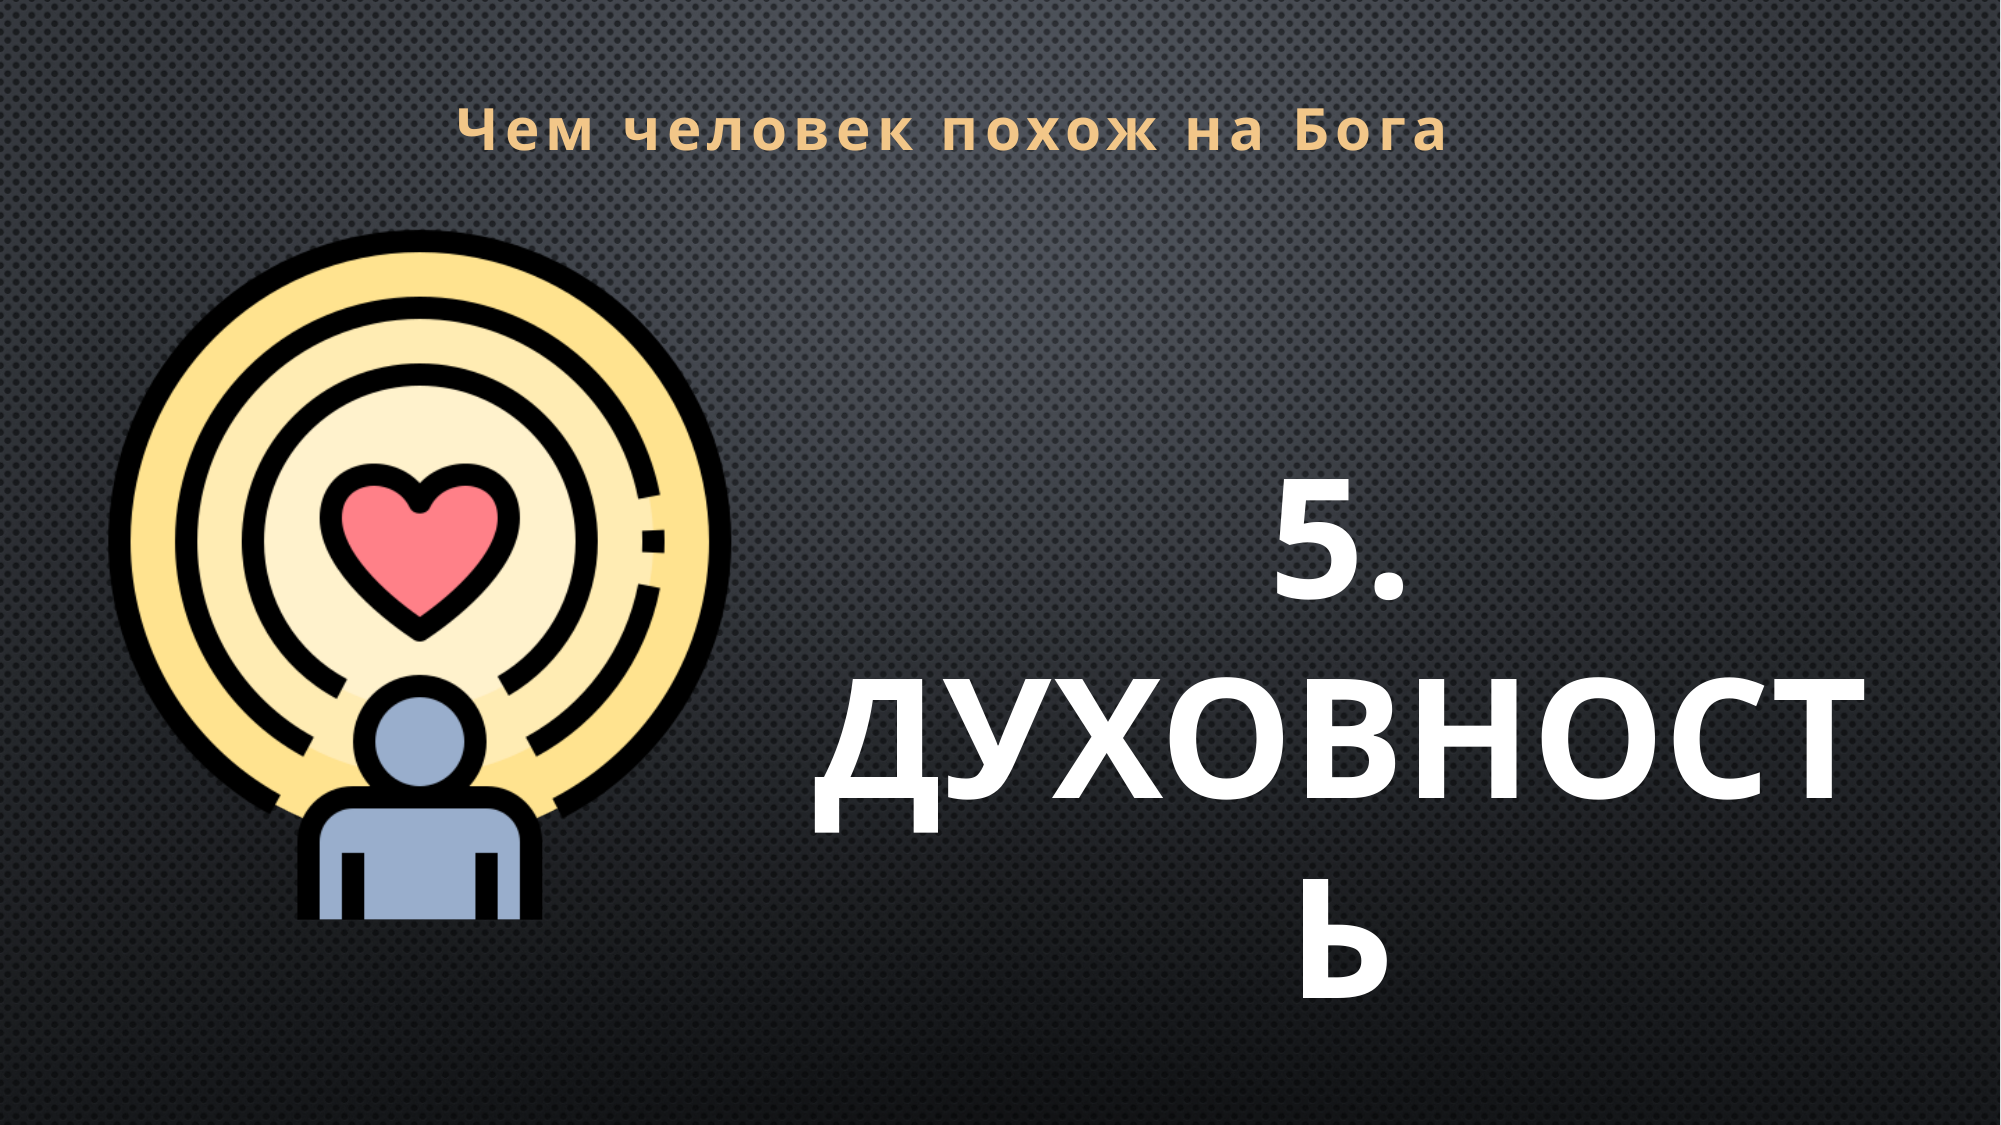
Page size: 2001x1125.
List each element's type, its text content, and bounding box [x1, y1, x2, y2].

subtitle 5. Духовность [776, 424, 1924, 679]
picture [63, 218, 776, 931]
text_box Чем человек похож на Бога [327, 84, 1578, 170]
